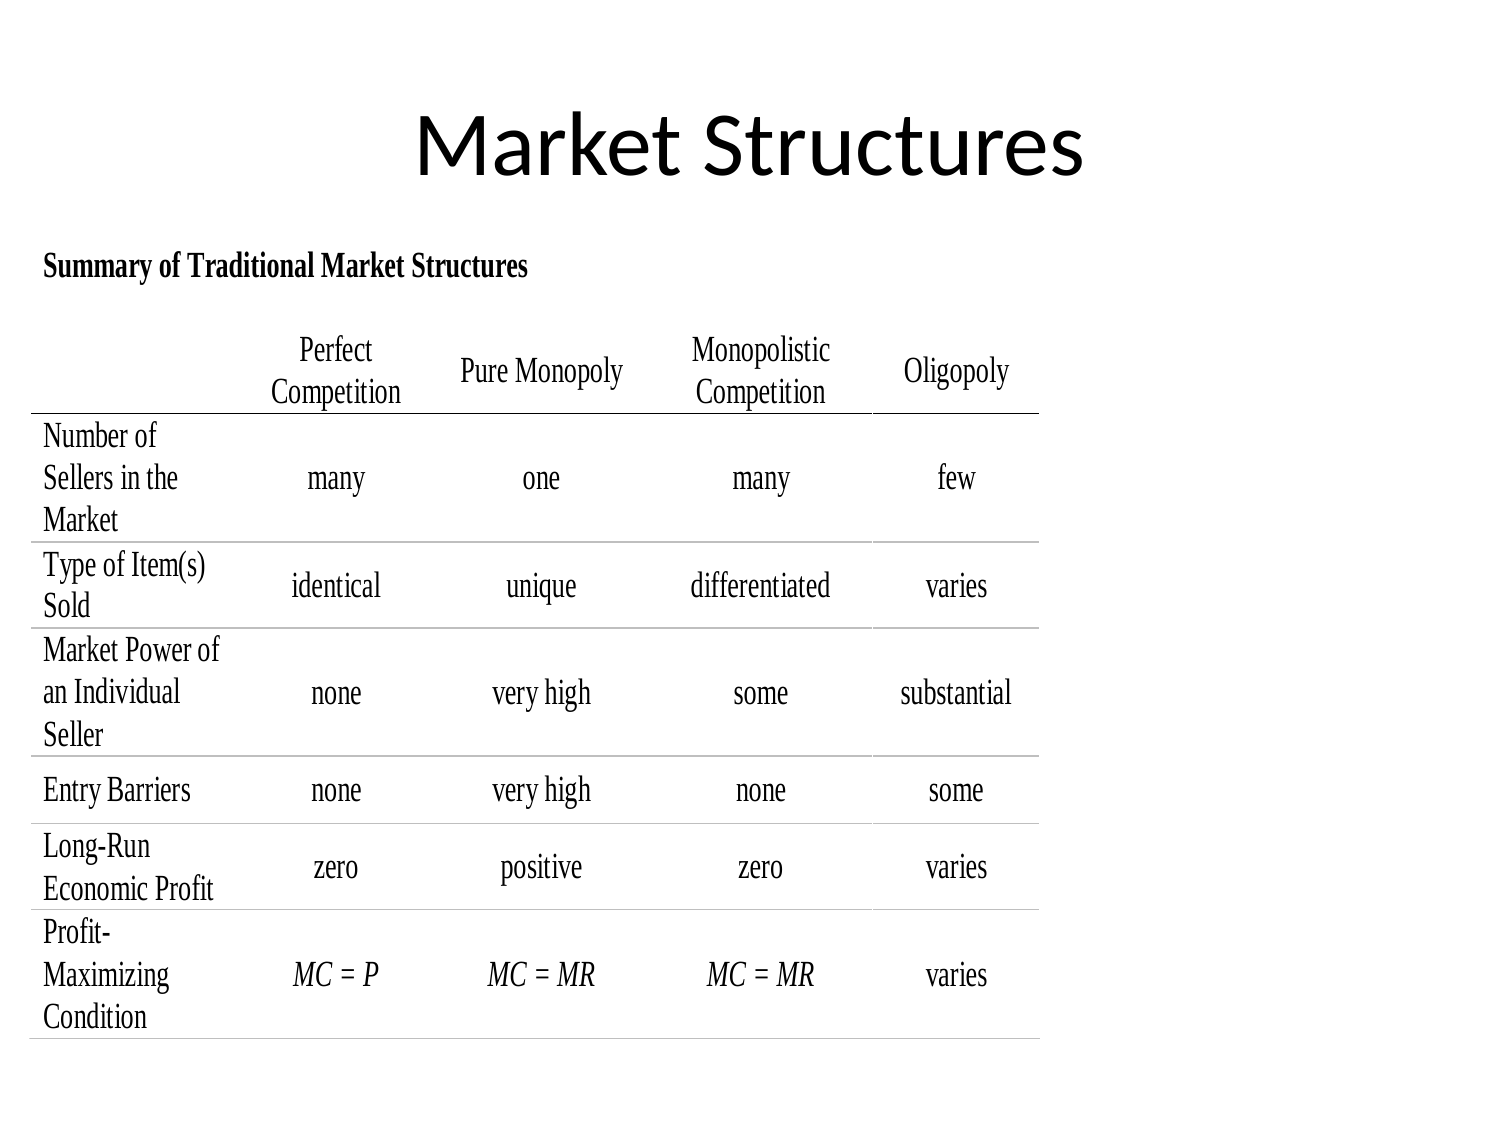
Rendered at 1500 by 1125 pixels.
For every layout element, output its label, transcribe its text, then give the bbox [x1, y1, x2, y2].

title Market Structures [75, 45, 1425, 233]
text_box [29, 243, 1466, 1082]
